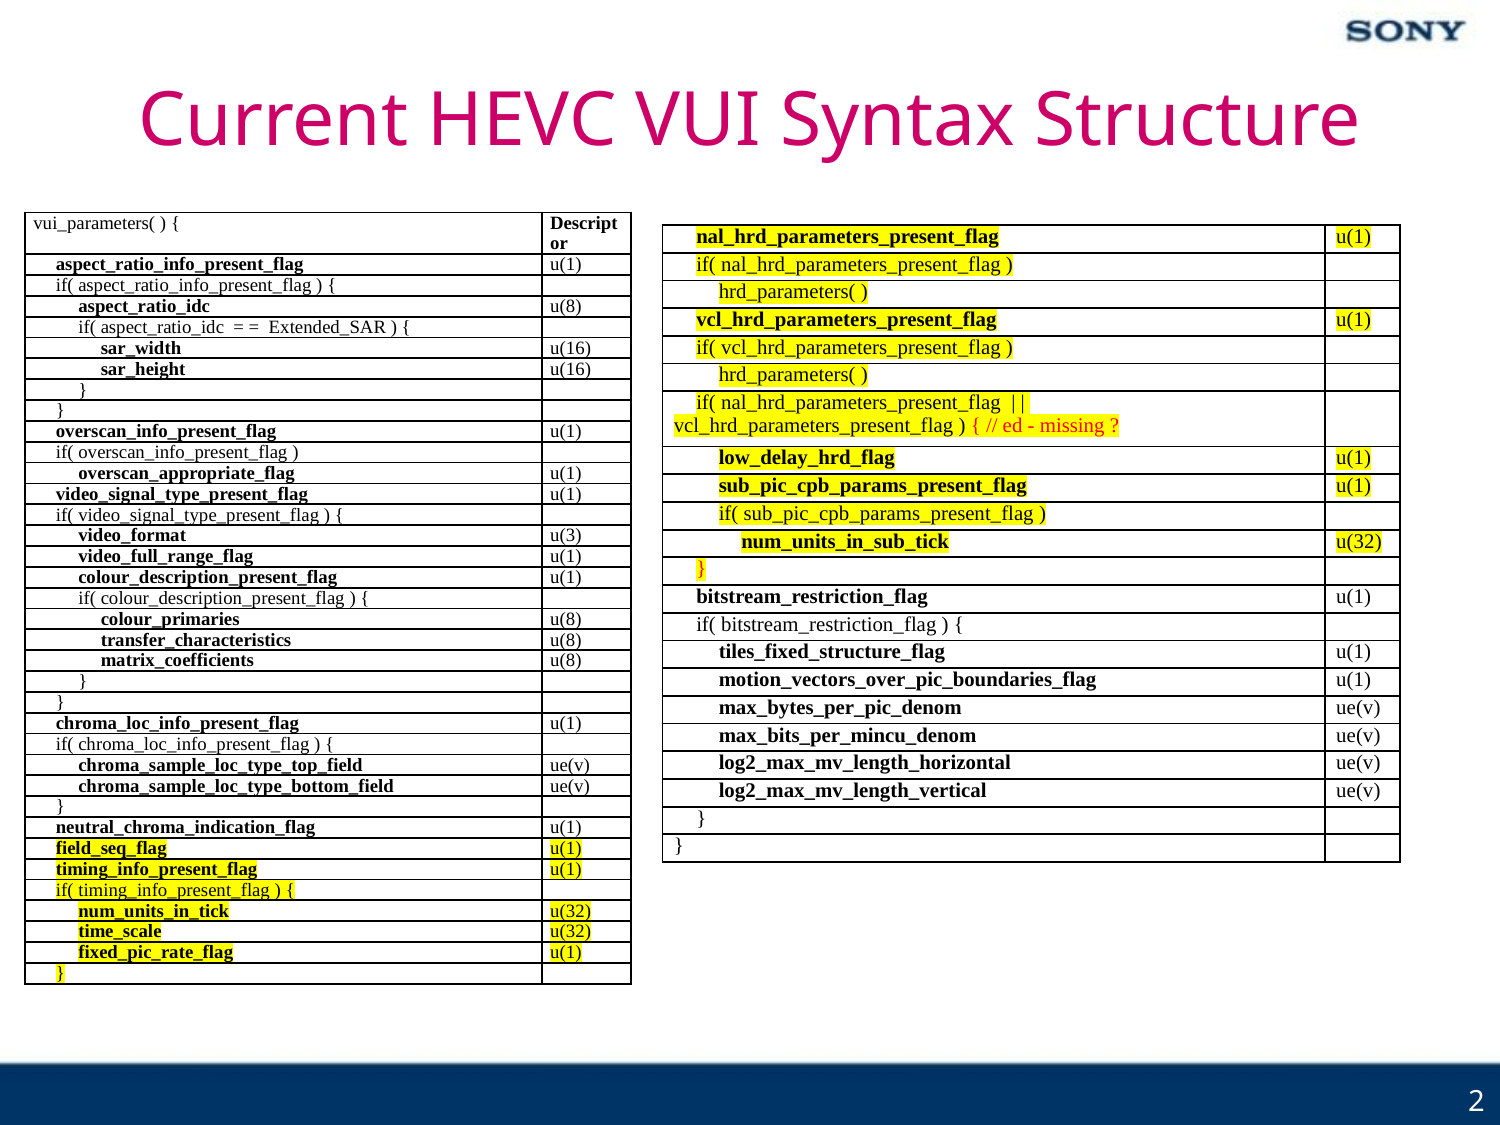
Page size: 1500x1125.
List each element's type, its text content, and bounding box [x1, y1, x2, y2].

table_cell u(1) [1326, 447, 1399, 473]
table_cell u(1) [543, 463, 630, 483]
table_cell u(1) [1326, 641, 1399, 667]
table_cell [1326, 392, 1399, 446]
table_cell [1326, 281, 1399, 307]
table_cell log2_max_mv_length_horizontal [663, 752, 1324, 778]
table_cell } [26, 964, 541, 983]
table_cell u(16) [543, 359, 630, 378]
table_cell u(8) [543, 630, 630, 649]
table_cell if( vcl_hrd_parameters_present_flag ) [663, 337, 1324, 363]
table_cell u(1) [543, 714, 630, 733]
table_cell u(1) [543, 255, 630, 274]
table_cell u(32) [543, 922, 630, 941]
table_header nal_hrd_parameters_present_flag [663, 226, 1324, 252]
table_cell [543, 443, 630, 462]
table_cell [1326, 558, 1399, 584]
table_cell if( bitstream_restriction_flag ) { [663, 614, 1324, 640]
table_cell u(1) [543, 860, 630, 879]
table_cell colour_description_present_flag [26, 568, 541, 587]
table_cell [543, 693, 630, 712]
table_cell u(16) [543, 338, 630, 357]
table_cell aspect_ratio_info_present_flag [26, 255, 541, 274]
table_cell [543, 964, 630, 983]
table_cell if( video_signal_type_present_flag ) { [26, 505, 541, 524]
table_cell motion_vectors_over_pic_boundaries_flag [663, 669, 1324, 695]
table_cell video_full_range_flag [26, 547, 541, 566]
table_cell [543, 401, 630, 420]
table_cell } [663, 558, 1324, 584]
table_cell chroma_loc_info_present_flag [26, 714, 541, 733]
table_cell if( nal_hrd_parameters_present_flag ) [663, 254, 1324, 280]
table_cell [543, 797, 630, 816]
table_cell u(8) [543, 609, 630, 628]
table_cell [1326, 337, 1399, 363]
table_cell bitstream_restriction_flag [663, 586, 1324, 612]
table_cell [1326, 835, 1399, 861]
table_cell transfer_characteristics [26, 630, 541, 649]
table_cell overscan_appropriate_flag [26, 463, 541, 483]
table_cell u(3) [543, 526, 630, 545]
table_cell } [26, 797, 541, 816]
table_cell sub_pic_cpb_params_present_flag [663, 475, 1324, 501]
table_cell ue(v) [1326, 697, 1399, 723]
table_cell [543, 589, 630, 608]
slide_number 2 [1224, 1074, 1500, 1125]
table_cell sar_height [26, 359, 541, 378]
table_cell max_bytes_per_pic_denom [663, 697, 1324, 723]
picture [0, 0, 1500, 1125]
table_cell low_delay_hrd_flag [663, 447, 1324, 473]
table_cell u(1) [543, 568, 630, 587]
table_cell num_units_in_tick [26, 901, 541, 920]
table_cell if( overscan_info_present_flag ) [26, 443, 541, 462]
table_cell if( sub_pic_cpb_params_present_flag ) [663, 503, 1324, 529]
table_cell [1326, 364, 1399, 390]
table_header u(1) [1326, 226, 1399, 252]
table_cell ue(v) [543, 755, 630, 774]
table_cell log2_max_mv_length_vertical [663, 780, 1324, 806]
table_cell ue(v) [1326, 780, 1399, 806]
table_cell video_signal_type_present_flag [26, 484, 541, 503]
table_cell [1326, 808, 1399, 833]
table_cell colour_primaries [26, 609, 541, 628]
table_cell ue(v) [543, 776, 630, 795]
table_cell [543, 380, 630, 399]
table_cell if( chroma_loc_info_present_flag ) { [26, 734, 541, 754]
table_cell hrd_parameters( ) [663, 281, 1324, 307]
table_cell [1326, 503, 1399, 529]
table_cell if( timing_info_present_flag ) { [26, 880, 541, 899]
table_cell } [26, 672, 541, 691]
table_cell time_scale [26, 922, 541, 941]
table_cell neutral_chroma_indication_flag [26, 818, 541, 837]
table_cell [1326, 614, 1399, 640]
table_cell } [663, 835, 1324, 861]
table_cell [543, 318, 630, 337]
table_cell u(1) [543, 818, 630, 837]
table_cell [543, 734, 630, 754]
table_cell max_bits_per_mincu_denom [663, 724, 1324, 750]
table_cell tiles_fixed_structure_flag [663, 641, 1324, 667]
table_cell field_seq_flag [26, 839, 541, 858]
table_cell u(1) [1326, 669, 1399, 695]
table_cell [1326, 254, 1399, 280]
table_cell } [26, 693, 541, 712]
table_cell chroma_sample_loc_type_bottom_field [26, 776, 541, 795]
table_cell fixed_pic_rate_flag [26, 943, 541, 962]
table_cell num_units_in_sub_tick [663, 531, 1324, 556]
table_cell if( colour_description_present_flag ) { [26, 589, 541, 608]
table_cell u(8) [543, 651, 630, 670]
table_cell if( aspect_ratio_idc = = Extended_SAR ) { [26, 318, 541, 337]
table_header vui_parameters( ) { [26, 213, 541, 253]
table_cell [543, 880, 630, 899]
title Current HEVC VUI Syntax Structure [49, 62, 1451, 169]
table_cell vcl_hrd_parameters_present_flag [663, 309, 1324, 335]
table_cell if( aspect_ratio_info_present_flag ) { [26, 276, 541, 295]
table_cell ue(v) [1326, 724, 1399, 750]
table_cell [543, 505, 630, 524]
table_cell [543, 276, 630, 295]
table_header Descriptor [543, 213, 630, 253]
table_cell } [26, 380, 541, 399]
table_cell timing_info_present_flag [26, 860, 541, 879]
table_cell } [663, 808, 1324, 833]
table_cell u(8) [543, 297, 630, 316]
table_cell u(1) [543, 422, 630, 441]
table_cell if( nal_hrd_parameters_present_flag | | vcl_hrd_parameters_present_flag ) { // ed - missing ? [663, 392, 1324, 446]
table_cell aspect_ratio_idc [26, 297, 541, 316]
table_cell [543, 672, 630, 691]
table_cell ue(v) [1326, 752, 1399, 778]
table_cell u(1) [543, 484, 630, 503]
table_cell u(32) [1326, 531, 1399, 556]
table_cell sar_width [26, 338, 541, 357]
table_cell u(1) [543, 547, 630, 566]
table_cell hrd_parameters( ) [663, 364, 1324, 390]
table_cell chroma_sample_loc_type_top_field [26, 755, 541, 774]
table_cell } [26, 401, 541, 420]
table_cell matrix_coefficients [26, 651, 541, 670]
table_cell u(1) [543, 839, 630, 858]
table_cell u(32) [543, 901, 630, 920]
table_cell overscan_info_present_flag [26, 422, 541, 441]
table_cell u(1) [1326, 309, 1399, 335]
table_cell u(1) [1326, 586, 1399, 612]
table_cell video_format [26, 526, 541, 545]
table_cell u(1) [1326, 475, 1399, 501]
table_cell u(1) [543, 943, 630, 962]
